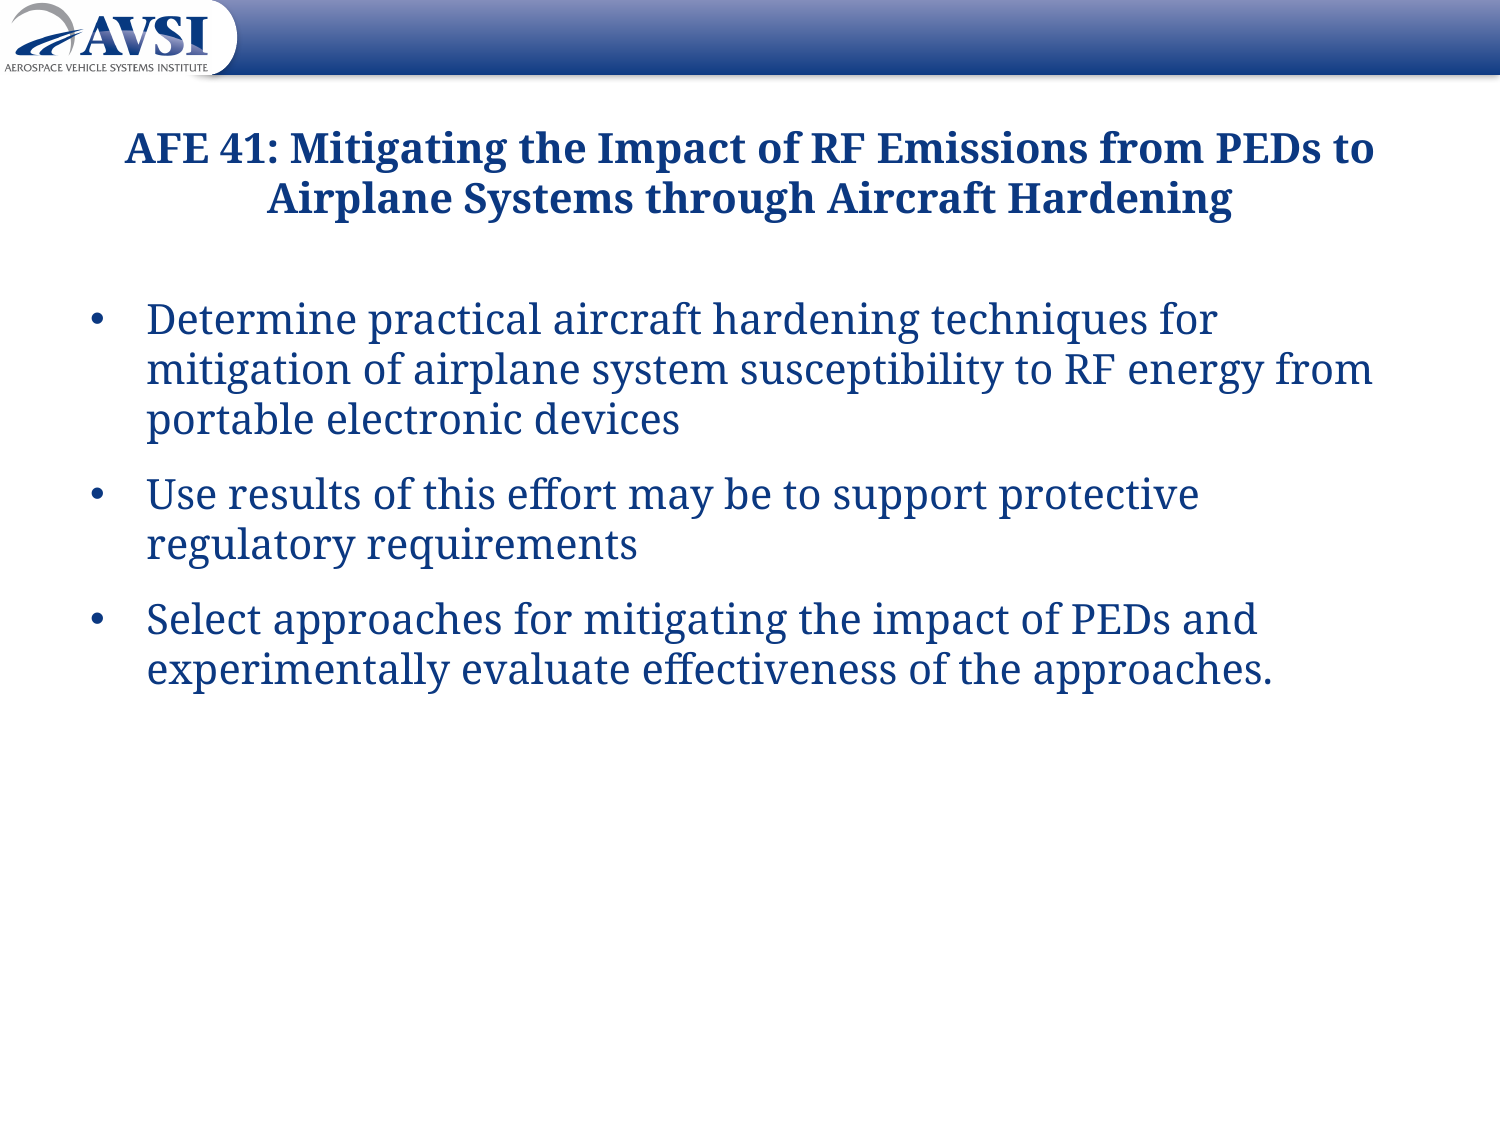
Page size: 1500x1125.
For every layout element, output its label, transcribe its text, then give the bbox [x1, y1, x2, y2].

list Determine practical aircraft hardening techniques for mitigation of airplane system susceptibility to RF energy from portable electronic devices Use results of this effort may be to support protective regulatory requirements Select approaches for mitigating the impact of PEDs and experimentally evaluate effectiveness of the approaches. [75, 285, 1425, 965]
picture [0, 0, 212, 75]
title AFE 41: Mitigating the Impact of RF Emissions from PEDs to Airplane Systems through Aircraft Hardening [75, 113, 1425, 250]
